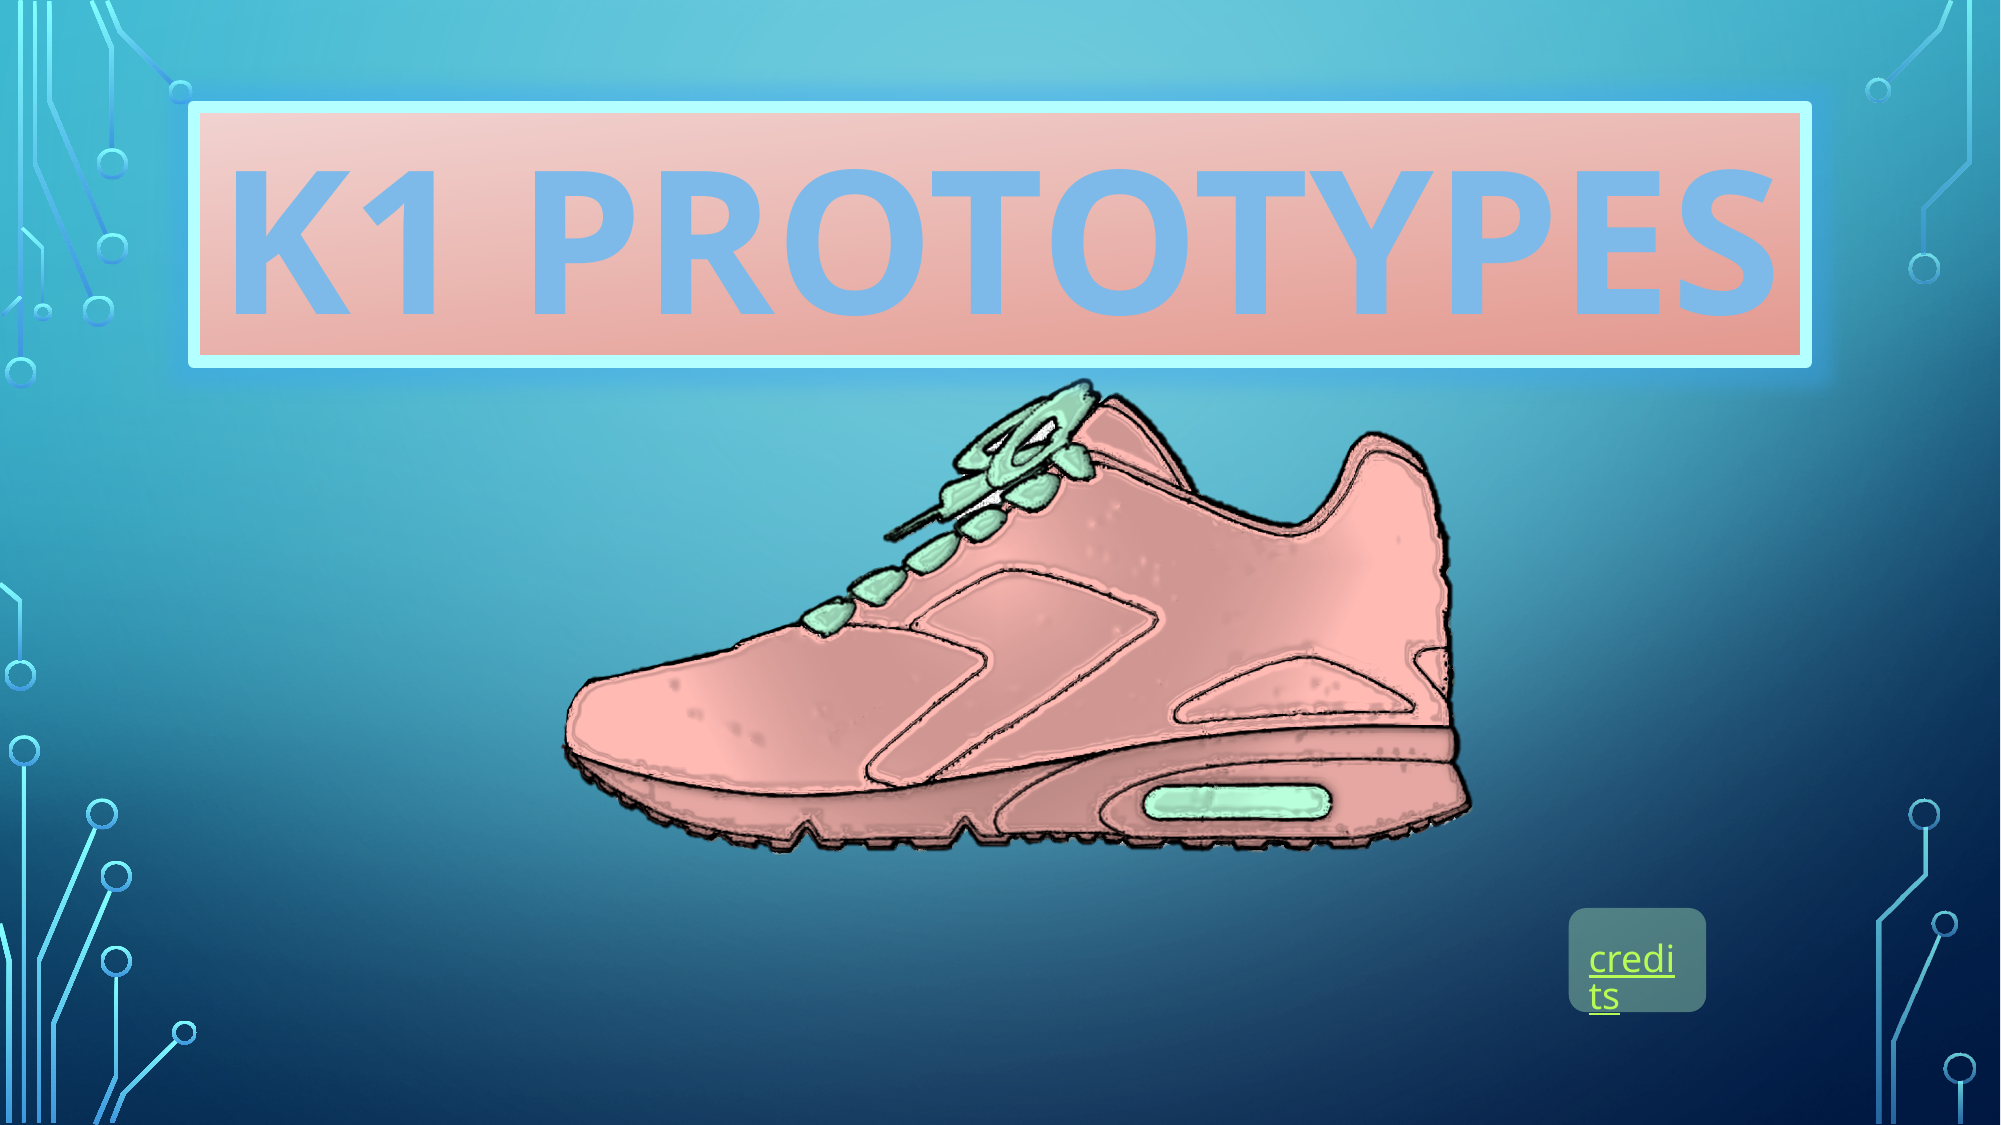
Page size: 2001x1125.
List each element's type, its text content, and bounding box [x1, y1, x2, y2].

text_box K1 PROTOTYPES [193, 106, 1807, 362]
text_box credits [1568, 907, 1707, 1013]
picture [362, 186, 1638, 939]
